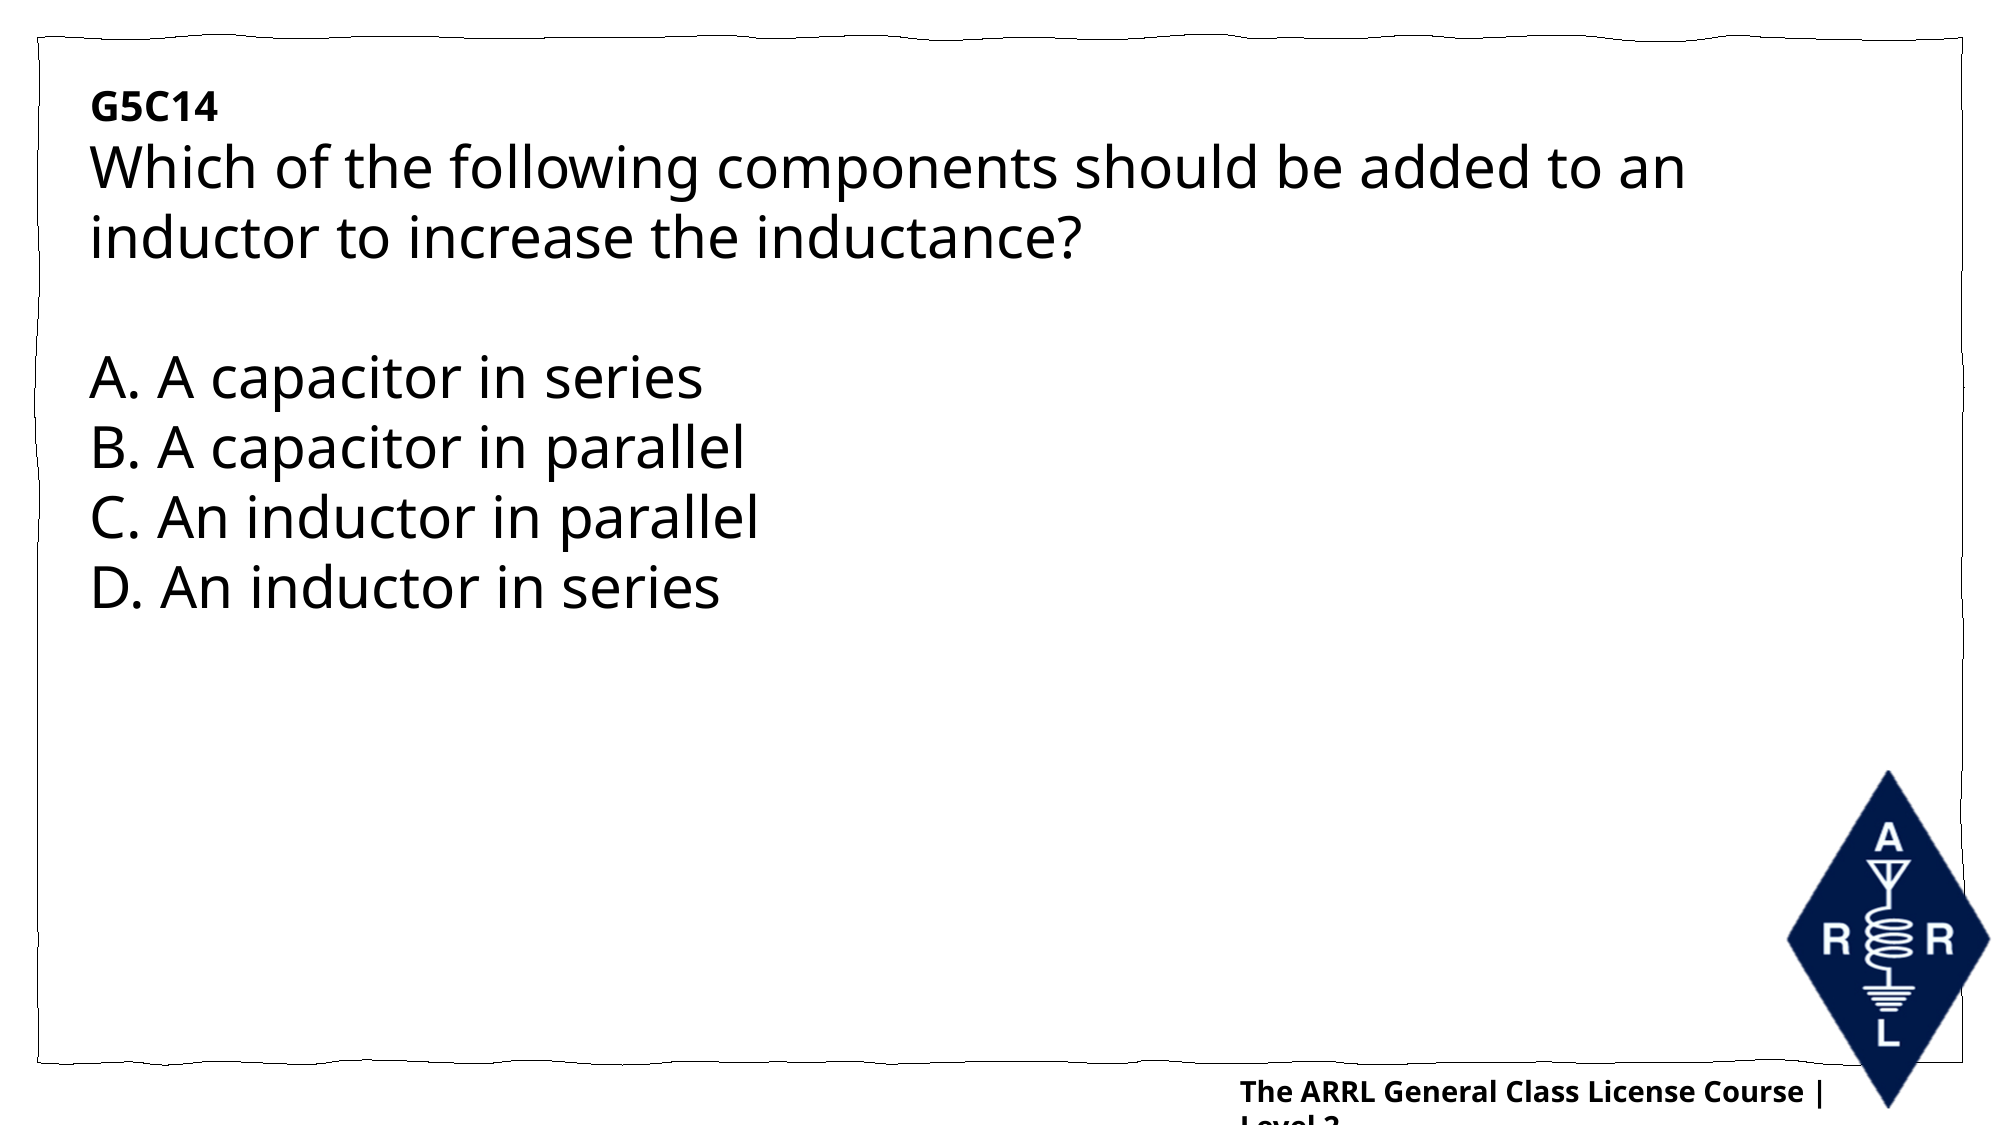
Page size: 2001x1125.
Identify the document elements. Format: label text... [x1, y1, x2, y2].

text_box G5C14 Which of the following components should be added to an inductor to increase the inductance? A. A capacitor in series B. A capacitor in parallel C. An inductor in parallel D. An inductor in series [75, 72, 1850, 628]
picture [1773, 752, 1999, 1125]
